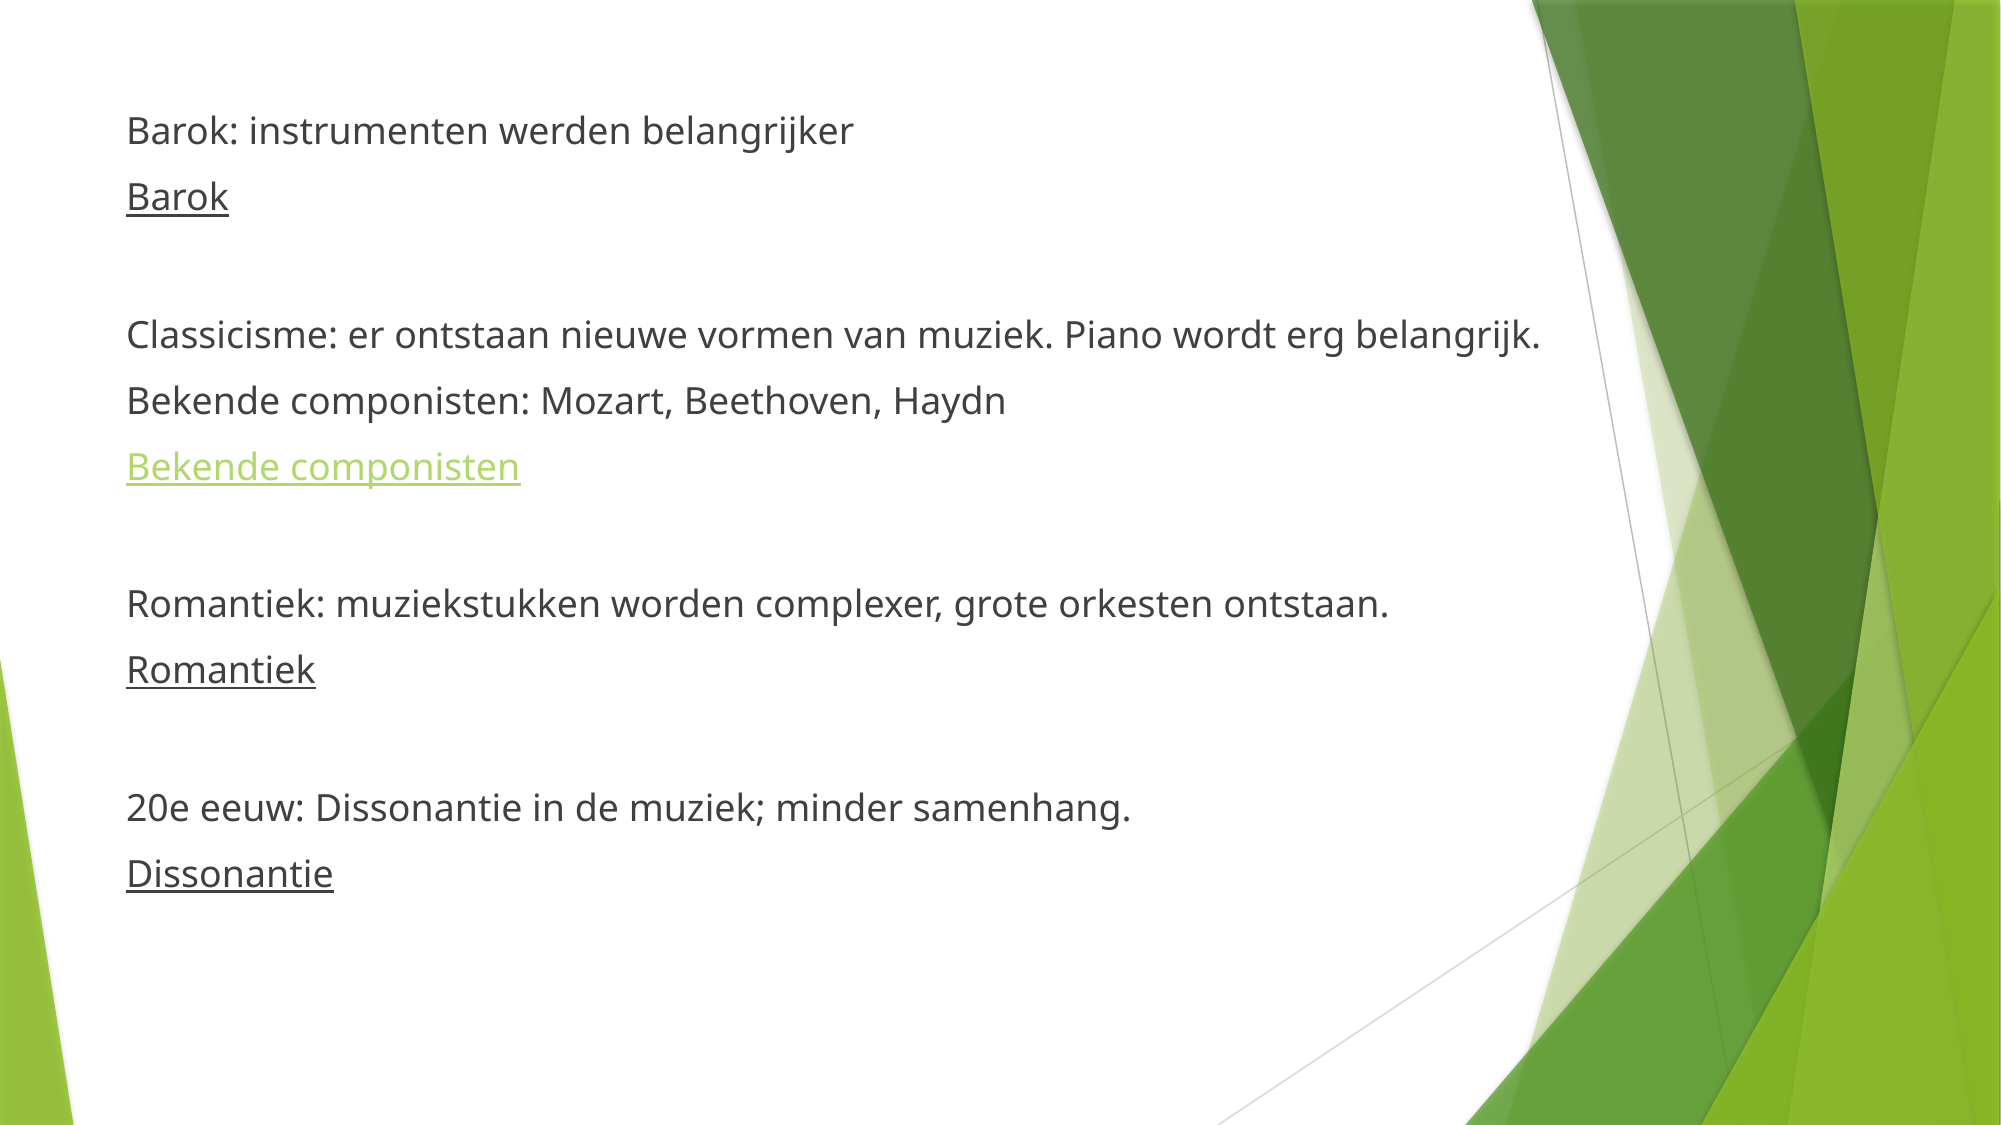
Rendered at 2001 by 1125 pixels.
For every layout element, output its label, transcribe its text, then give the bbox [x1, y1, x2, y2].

list Barok: instrumenten werden belangrijker Barok Classicisme: er ontstaan nieuwe vormen van muziek. Piano wordt erg belangrijk. Bekende componisten: Mozart, Beethoven, Haydn Bekende componisten Romantiek: muziekstukken worden complexer, grote orkesten ontstaan. Romantiek 20e eeuw: Dissonantie in de muziek; minder samenhang. Dissonantie [111, 99, 1693, 1125]
